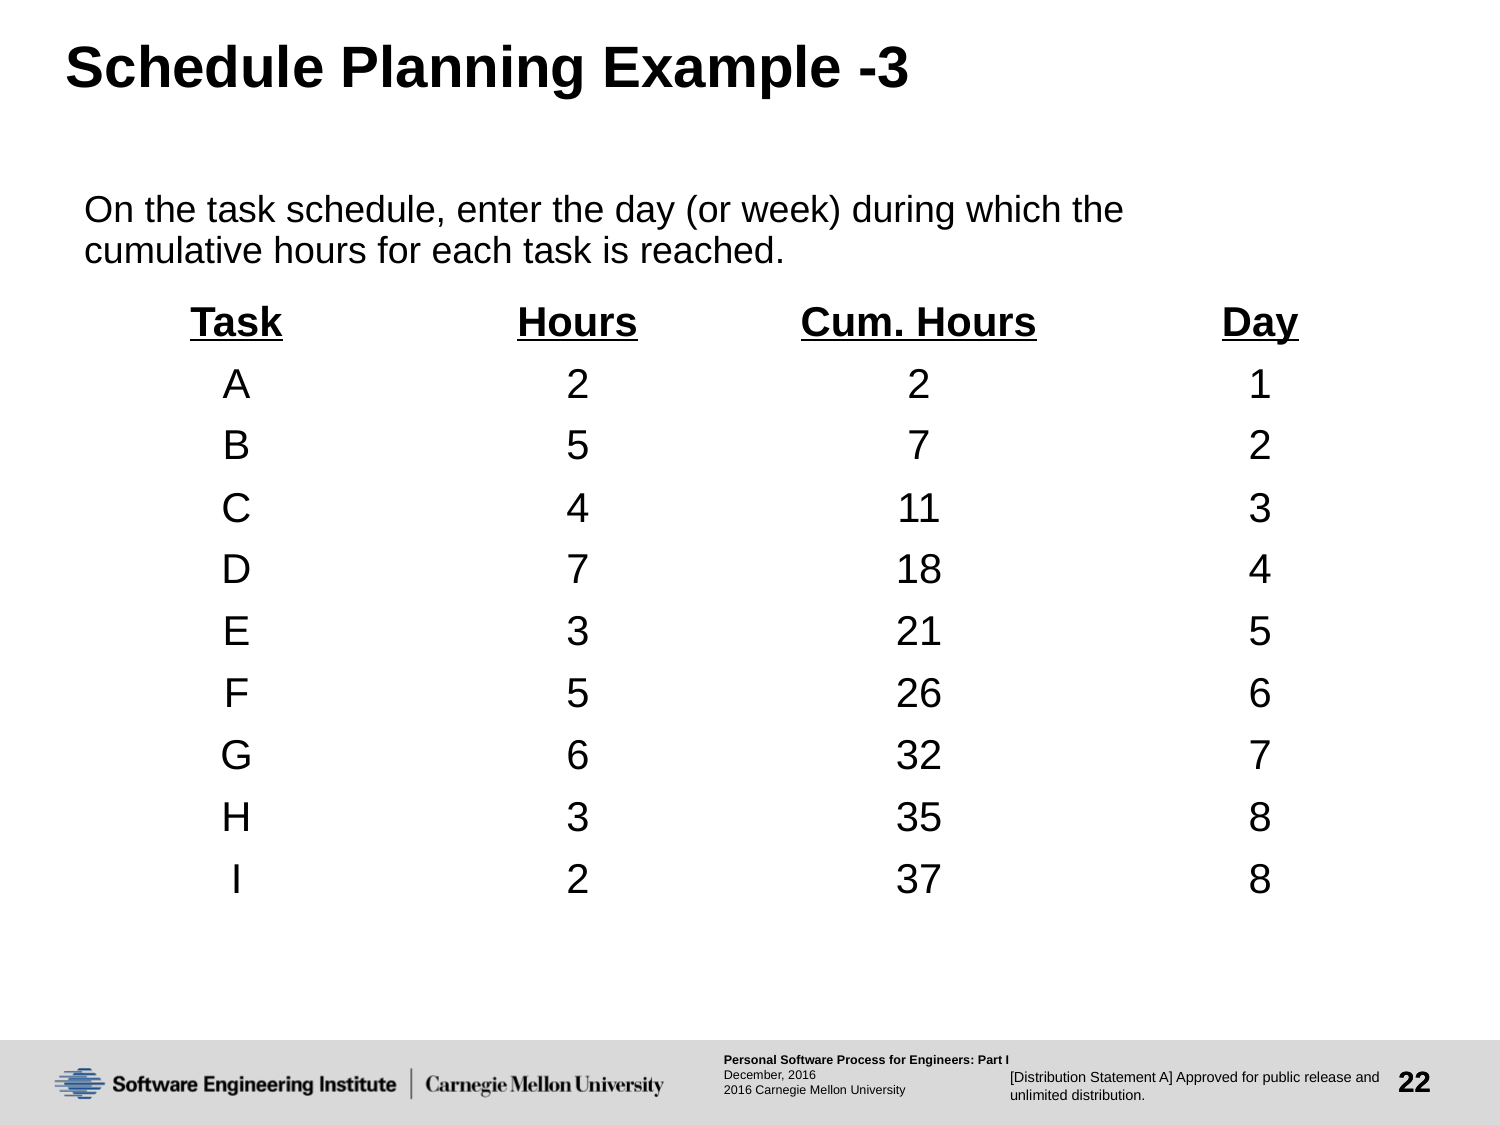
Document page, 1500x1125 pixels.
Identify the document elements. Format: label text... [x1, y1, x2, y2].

table_cell 6 [1090, 662, 1431, 724]
table_cell I [66, 848, 407, 910]
table_cell 3 [407, 600, 748, 662]
table_cell 5 [1090, 600, 1431, 662]
table_header Hours [407, 291, 748, 353]
table_cell 32 [748, 724, 1090, 786]
table_cell 4 [407, 477, 748, 539]
table_cell 4 [1090, 539, 1431, 600]
table_cell E [66, 600, 407, 662]
table_cell 8 [1090, 848, 1431, 910]
table_cell D [66, 539, 407, 600]
table_cell 26 [748, 662, 1090, 724]
table_cell 8 [1090, 786, 1431, 848]
table_cell 11 [748, 477, 1090, 539]
title Schedule Planning Example -3 [65, 37, 1313, 148]
table_header Cum. Hours [748, 291, 1090, 353]
table_cell 7 [1090, 724, 1431, 786]
picture [46, 1061, 673, 1104]
table_cell B [66, 415, 407, 477]
table_cell A [66, 353, 407, 415]
table_cell C [66, 477, 407, 539]
table_header Day [1090, 291, 1431, 353]
table_cell 18 [748, 539, 1090, 600]
table_cell 21 [748, 600, 1090, 662]
table_cell 7 [748, 415, 1090, 477]
table_header Task [66, 291, 407, 353]
table_cell 5 [407, 662, 748, 724]
table_cell 5 [407, 415, 748, 477]
table_cell 2 [407, 353, 748, 415]
table_cell 2 [1090, 415, 1431, 477]
text_box On the task schedule, enter the day (or week) during which the cumulative hours for each task is reached. [45, 181, 1329, 288]
table_cell 1 [1090, 353, 1431, 415]
table_cell G [66, 724, 407, 786]
table_cell H [66, 786, 407, 848]
table_cell 35 [748, 786, 1090, 848]
table_cell 3 [1090, 477, 1431, 539]
table_cell F [66, 662, 407, 724]
table_cell 2 [748, 353, 1090, 415]
table_cell 6 [407, 724, 748, 786]
table_cell 3 [407, 786, 748, 848]
table_cell 7 [407, 539, 748, 600]
table_cell 2 [407, 848, 748, 910]
table_cell 37 [748, 848, 1090, 910]
